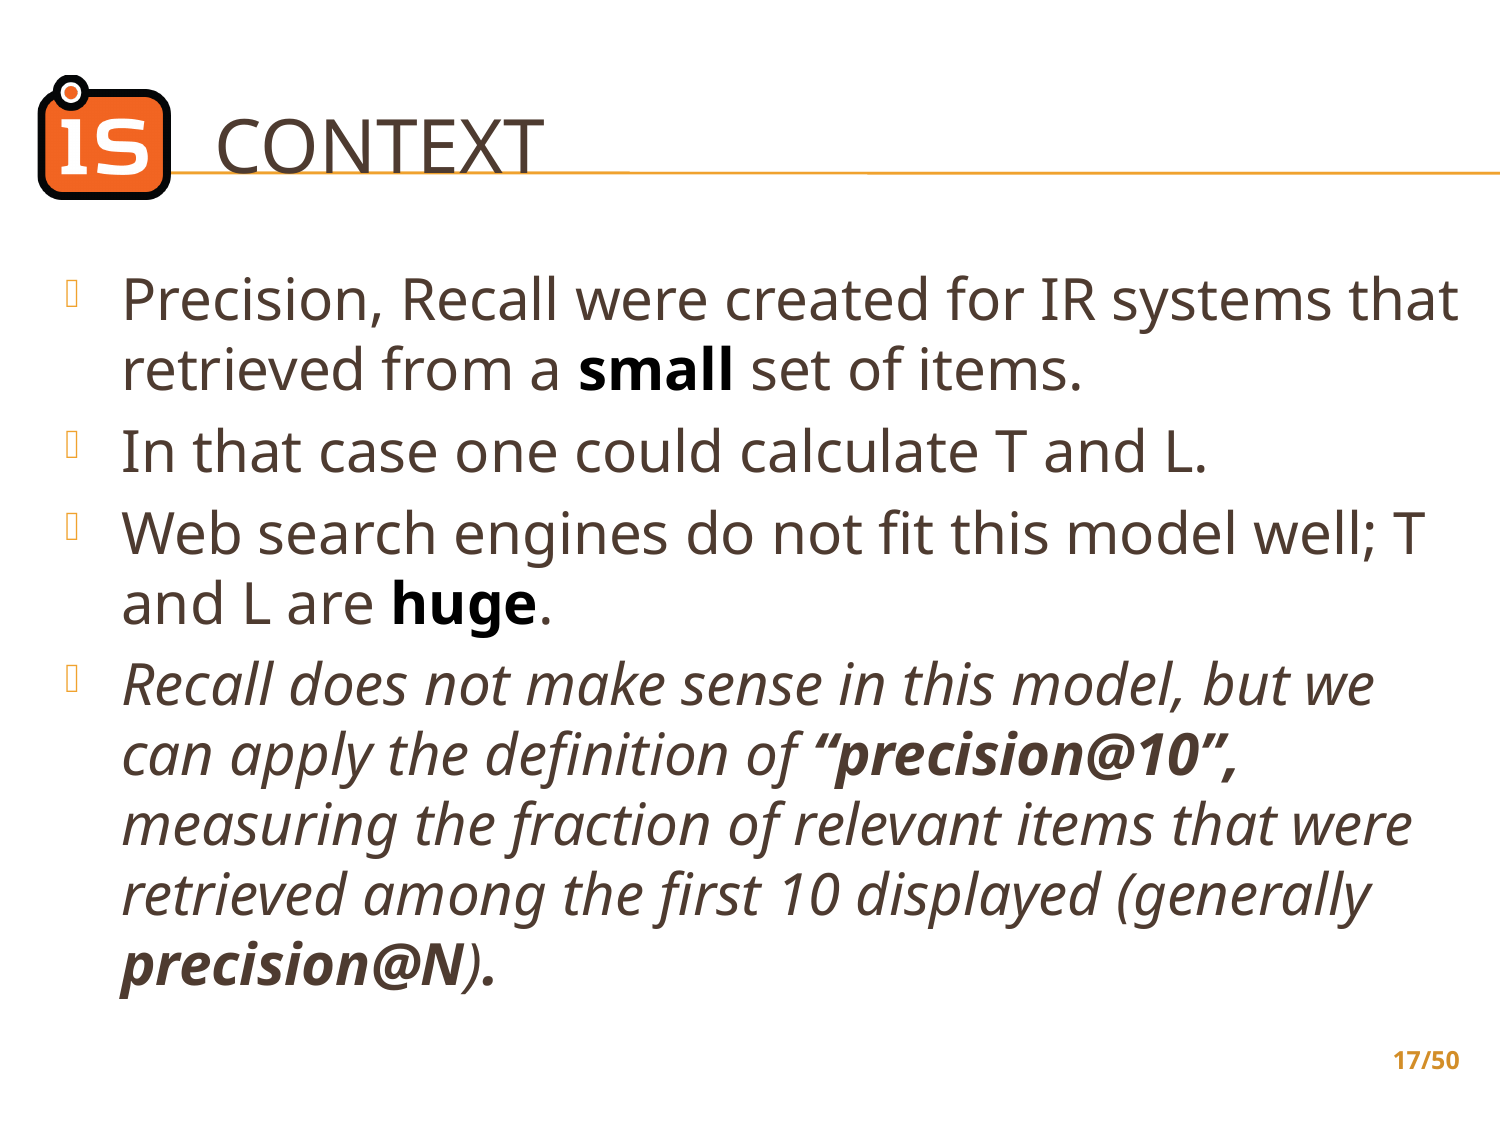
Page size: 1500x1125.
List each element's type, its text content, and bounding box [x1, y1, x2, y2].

title Context [200, 75, 1475, 213]
list Precision, Recall were created for IR systems that retrieved from a small set of items. In that case one could calculate T and L. Web search engines do not fit this model well; T and L are huge. Recall does not make sense in this model, but we can apply the definition of “precision@10”, measuring the fraction of relevant items that were retrieved among the first 10 displayed (generally precision@N). [49, 254, 1476, 998]
slide_number 17/50 [1350, 1037, 1475, 1079]
picture [37, 75, 171, 200]
